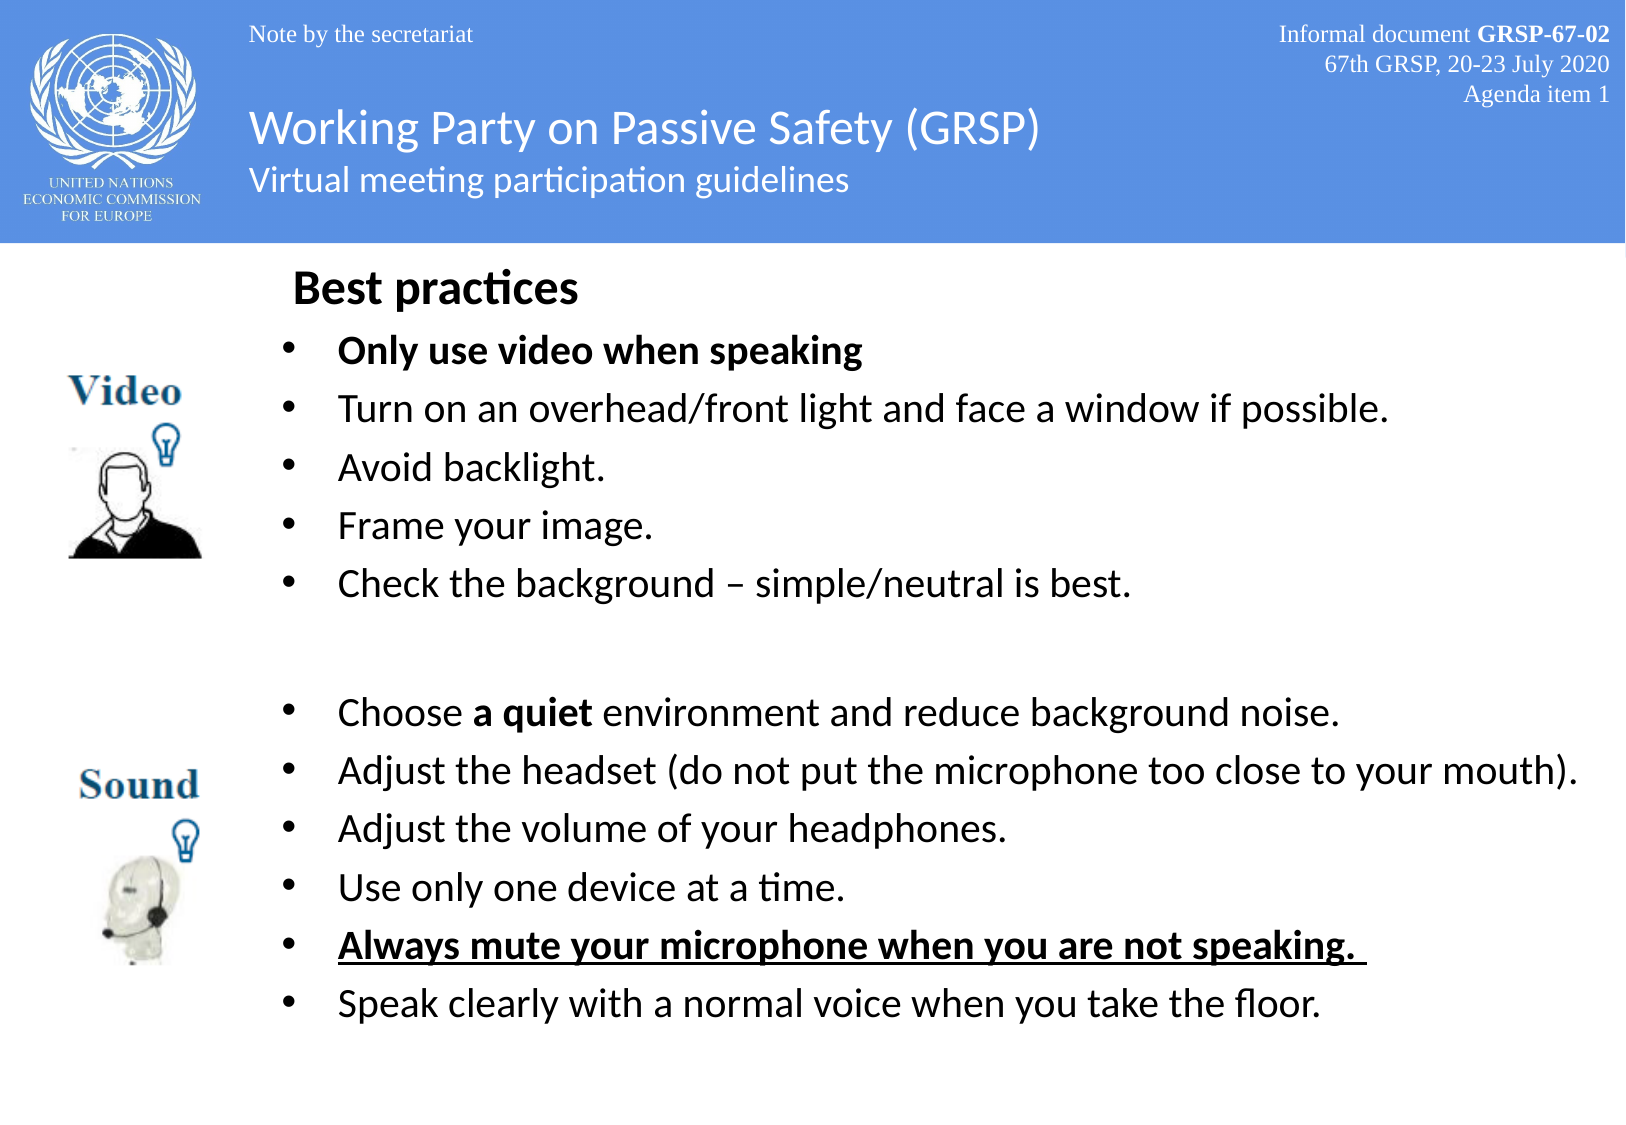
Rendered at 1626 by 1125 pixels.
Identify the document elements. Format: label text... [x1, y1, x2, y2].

picture [0, 0, 1626, 1125]
text_box Working Party on Passive Safety (GRSP) Virtual meeting participation guidelines [234, 48, 1593, 247]
list Best practices Only use video when speaking Turn on an overhead/front light and face a window if possible. Avoid backlight. Frame your image. Check the background – simple/neutral is best. Choose a quiet environment and reduce background noise. Adjust the headset (do not put the microphone too close to your mouth). Adjust the volume of your headphones. Use only one device at a time. Always mute your microphone when you are not speaking. Speak clearly with a normal voice when you take the floor. [266, 246, 1625, 1121]
text_box Informal document GRSP-67-02 67th GRSP, 20-23 July 2020 Agenda item 1 [1073, 10, 1625, 115]
text_box Note by the secretariat [233, 10, 697, 55]
picture [49, 763, 220, 984]
picture [36, 361, 232, 589]
